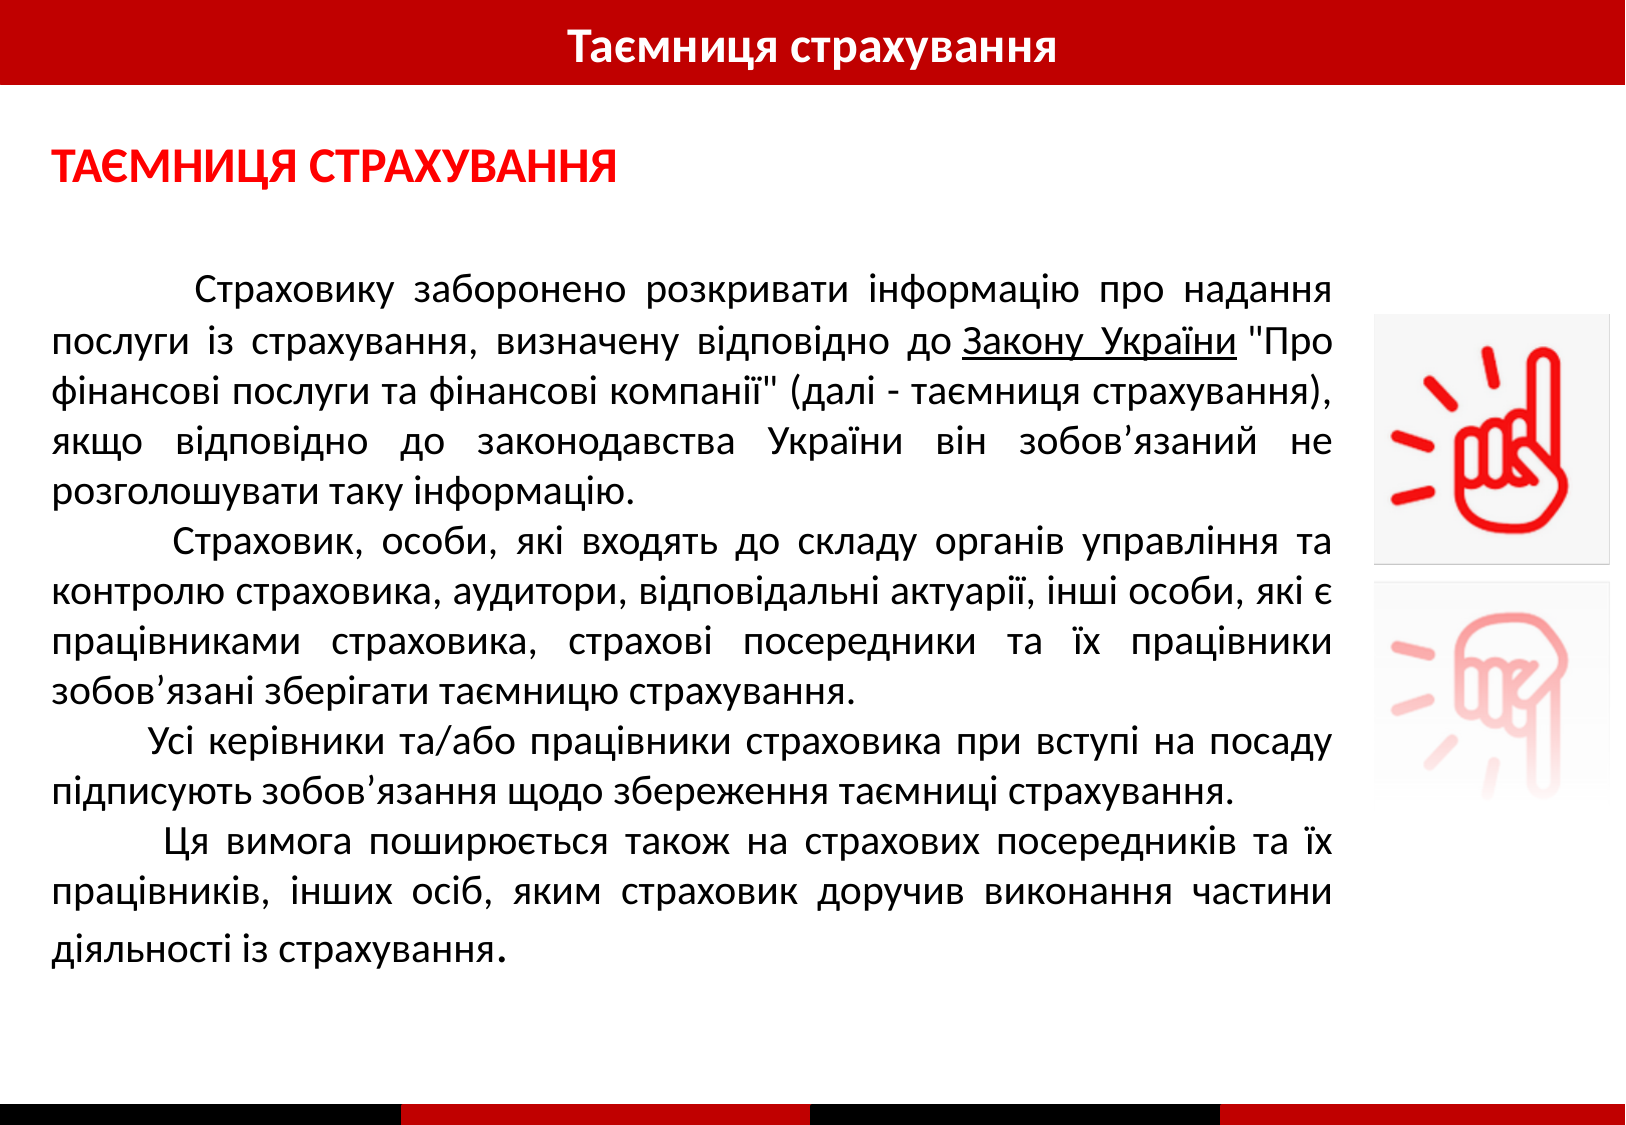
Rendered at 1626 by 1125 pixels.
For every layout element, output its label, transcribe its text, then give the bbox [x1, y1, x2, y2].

text_box [810, 1104, 1220, 1125]
picture [1372, 314, 1613, 833]
text_box [1220, 1104, 1625, 1125]
text_box [401, 1104, 810, 1125]
text_box [0, 1104, 401, 1125]
text_box Таємниця страхування [0, 0, 1625, 85]
text_box ТАЄМНИЦЯ СТРАХУВАННЯ Страховику заборонено розкривати інформацію про надання послуги із страхування, визначену відповідно до Закону України "Про фінансові послуги та фінансові компанії" (далі - таємниця страхування), якщо відповідно до законодавства України він зобов’язаний не розголошувати таку інформацію. Страховик, особи, які входять до складу органів управління та контролю страховика, аудитори, відповідальні актуарії, інші особи, які є працівниками страховика, страхові посередники та їх працівники зобов’язані зберігати таємницю страхування. Усі керівники та/або працівники страховика при вступі на посаду підписують зобов’язання щодо збереження таємниці страхування. Ця вимога поширюється також на страхових посередників та їх працівників, інших осіб, яким страховик доручив виконання частини діяльності із страхування. [36, 125, 1349, 981]
